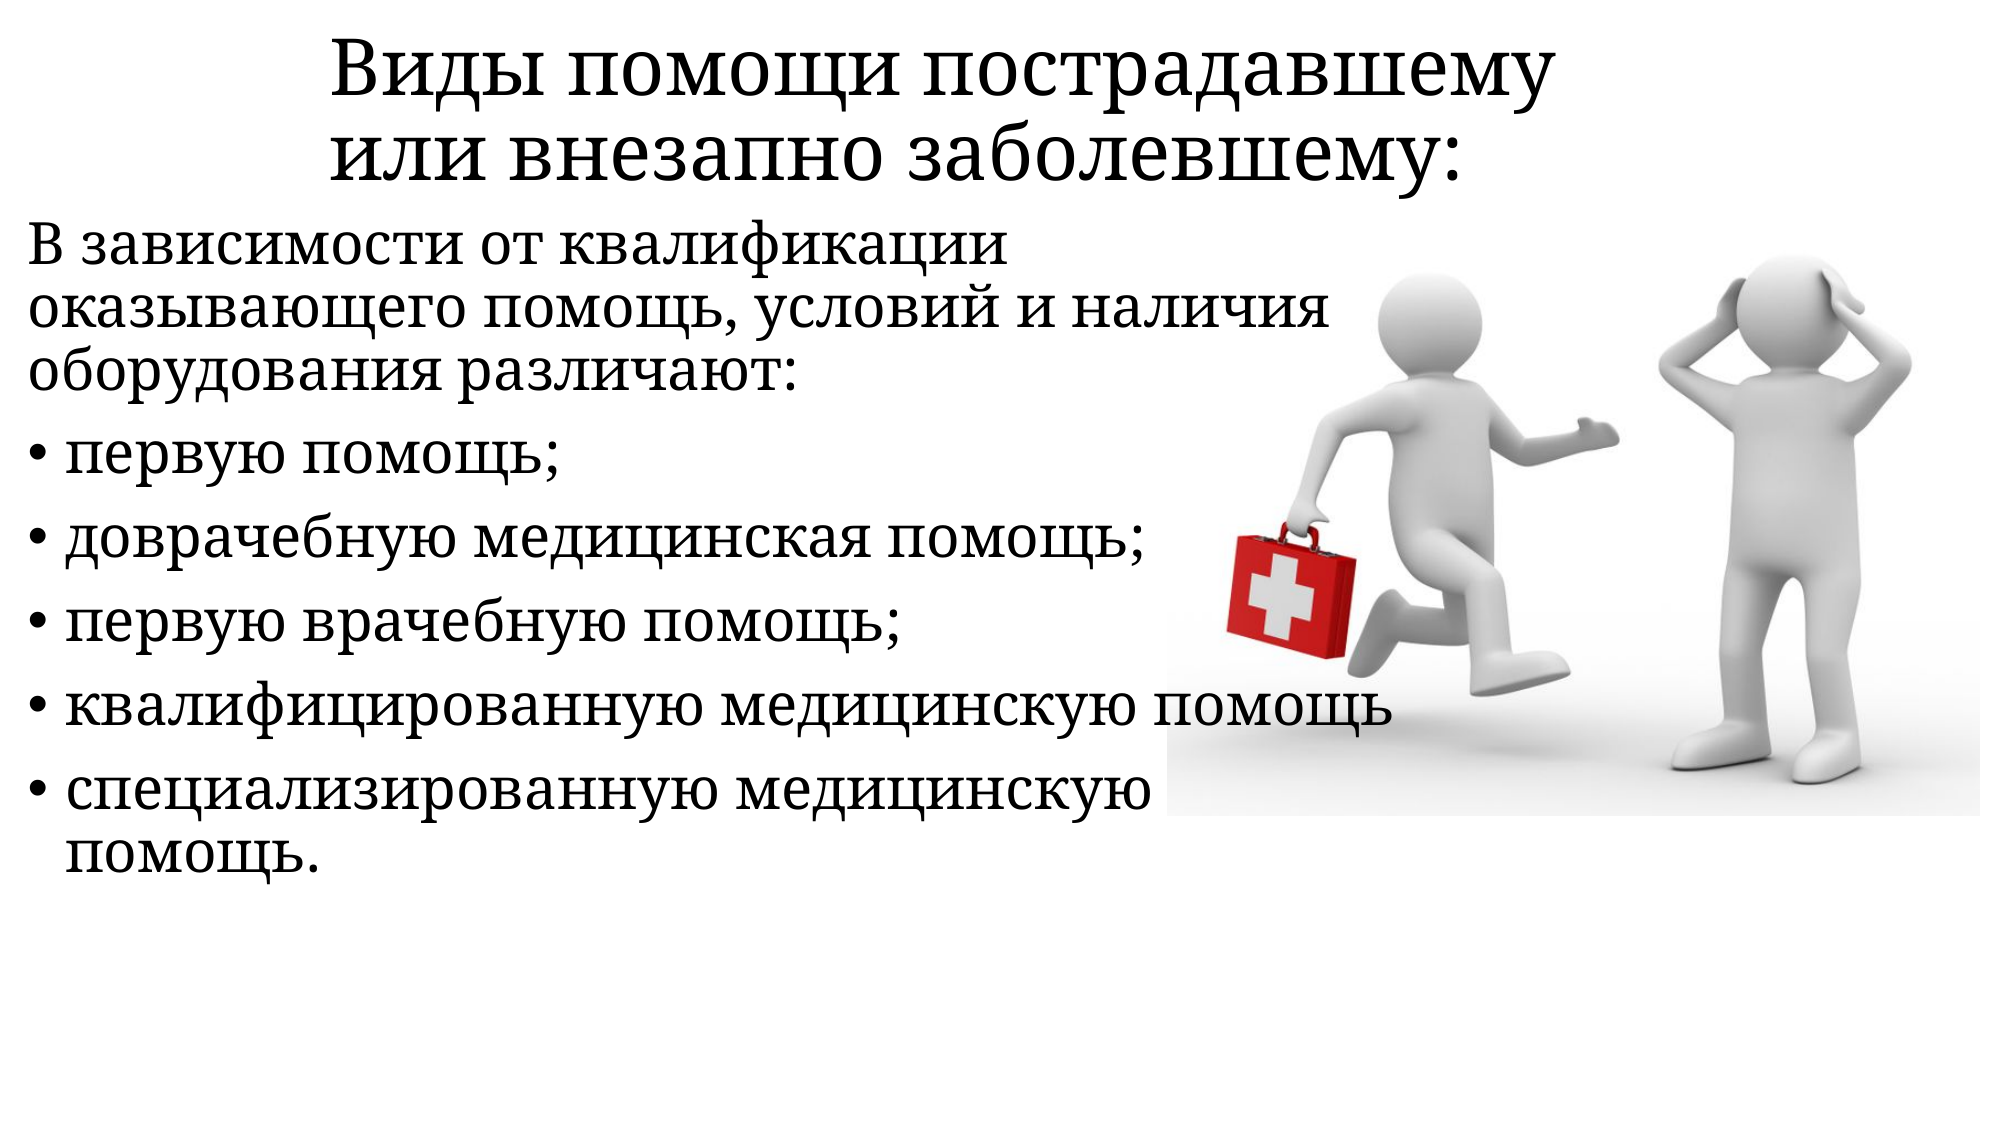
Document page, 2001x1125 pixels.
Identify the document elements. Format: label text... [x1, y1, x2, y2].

picture [1167, 206, 1980, 816]
list В зависимости от квалификации оказывающего помощь, условий и наличия оборудования различают: первую помощь; доврачебную медицинская помощь; первую врачебную помощь; квалифицированную медицинскую помощь специализированную медицинскую помощь. [12, 206, 1436, 1069]
title Виды помощи пострадавшему или внезапно заболевшему: [314, 19, 1665, 206]
